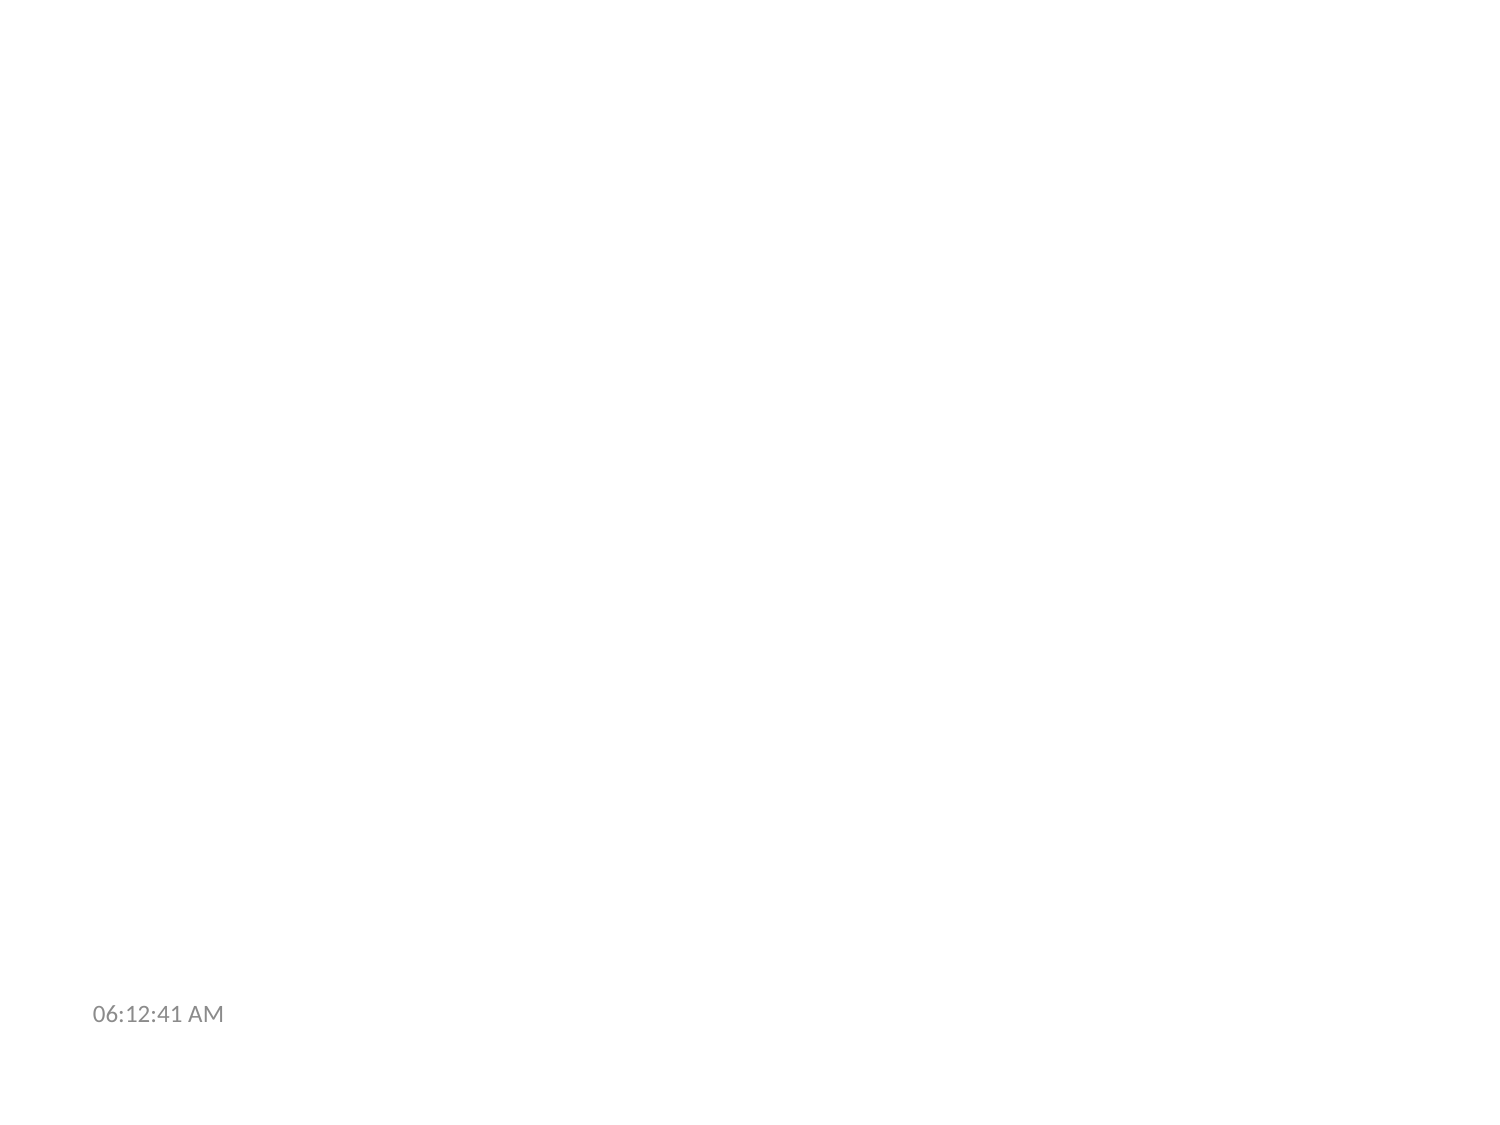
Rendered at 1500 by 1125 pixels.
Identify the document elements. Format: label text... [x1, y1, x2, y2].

text_box 3:35:09 PM [77, 982, 428, 1043]
